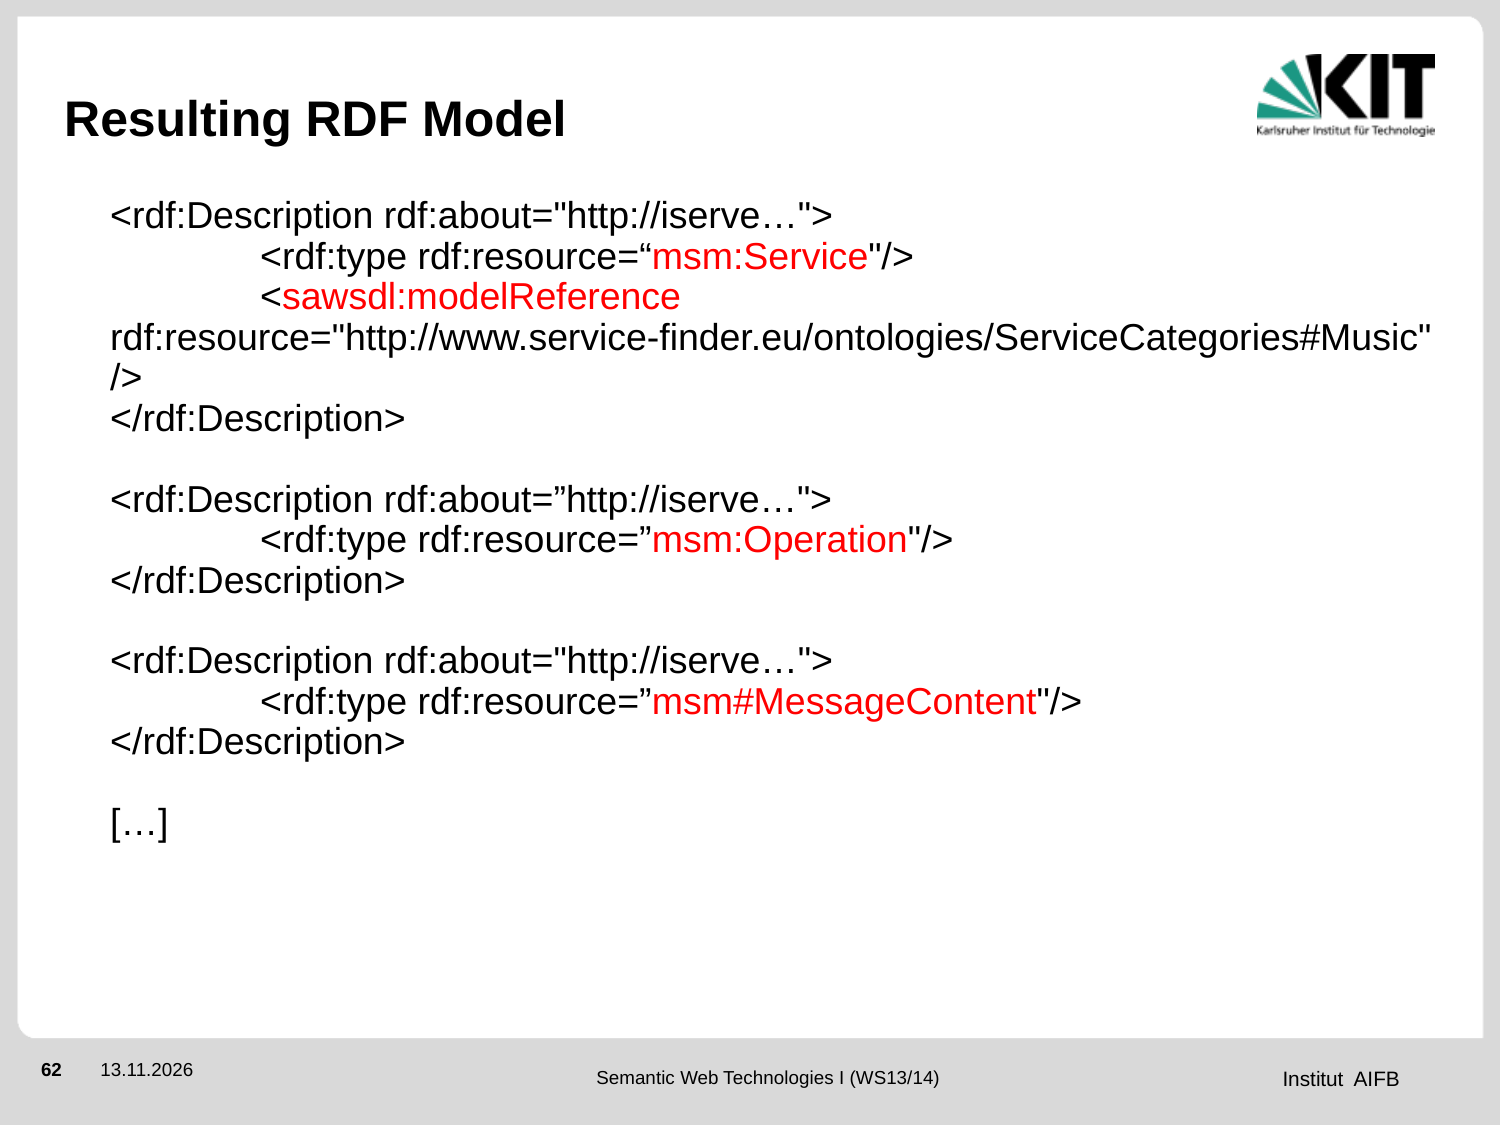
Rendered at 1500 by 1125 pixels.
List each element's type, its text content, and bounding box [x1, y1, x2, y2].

title Resulting RDF Model [64, 54, 1198, 147]
picture [0, 0, 1500, 1125]
list <rdf:Description rdf:about="http://iserve…"> <rdf:type rdf:resource=“msm:Service"/> <sawsdl:modelReference rdf:resource="http://www.service-finder.eu/ontologies/ServiceCategories#Music"/> </rdf:Description> <rdf:Description rdf:about=”http://iserve…"> <rdf:type rdf:resource=”msm:Operation"/> </rdf:Description> <rdf:Description rdf:about="http://iserve…"> <rdf:type rdf:resource=”msm#MessageContent"/> </rdf:Description> […] [64, 196, 1436, 1000]
